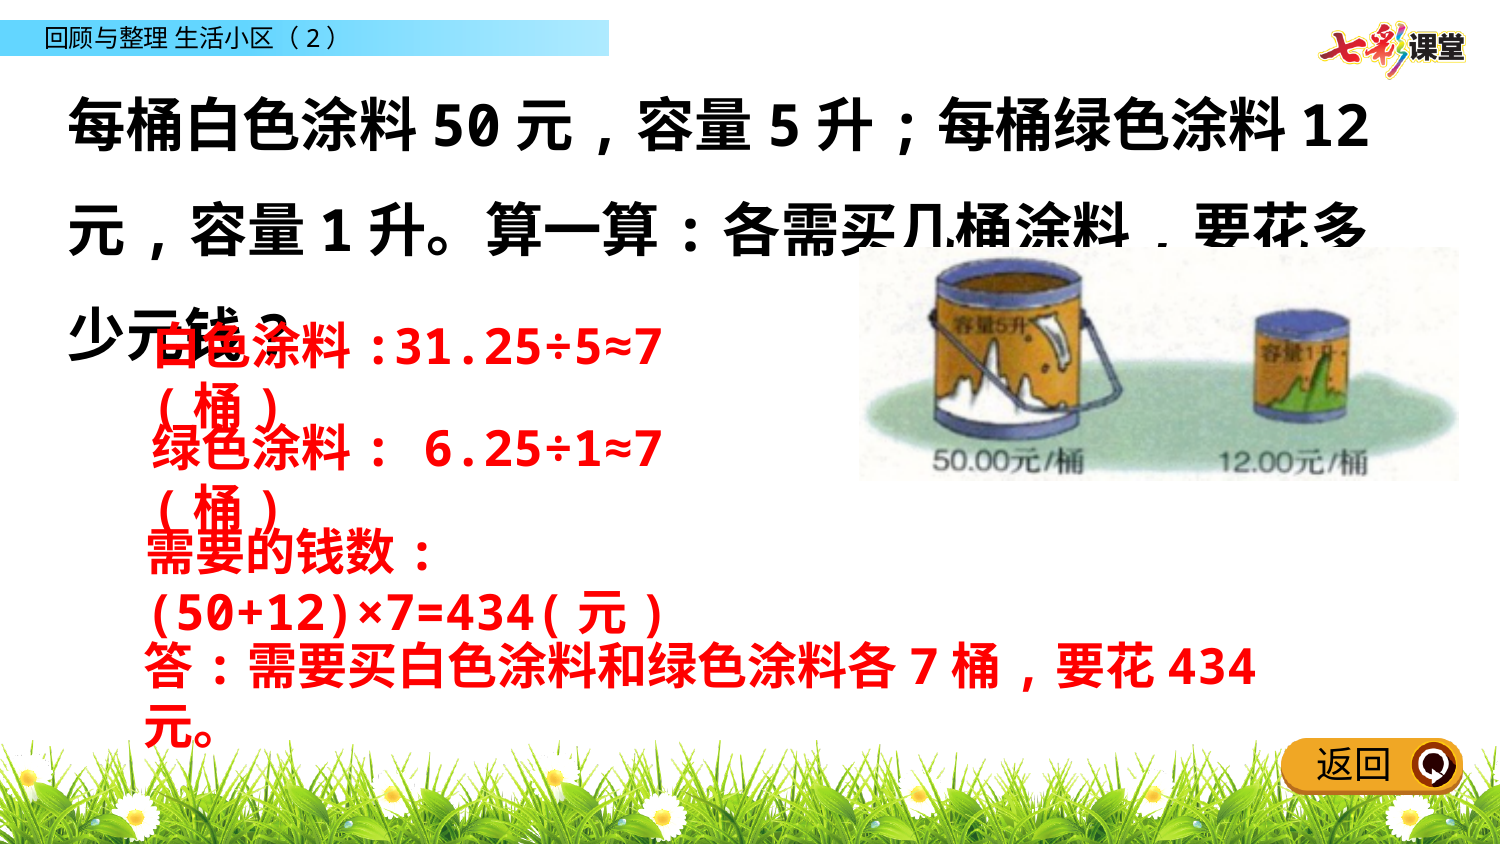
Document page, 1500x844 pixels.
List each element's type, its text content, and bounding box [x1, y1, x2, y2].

picture [1316, 20, 1468, 80]
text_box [1281, 733, 1464, 795]
picture [0, 740, 1500, 844]
text_box 每桶白色涂料50元,容量5升;每桶绿色涂料12元,容量1升。算一算:各需买几桶涂料,要花多少元钱? [53, 45, 1436, 376]
text_box 白色涂料:31.25÷5≈7(桶) [136, 307, 798, 408]
text_box 答:需要买白色涂料和绿色涂料各7桶,要花434元。 [128, 627, 1279, 763]
text_box 需要的钱数: (50+12)×7=434(元) [130, 513, 909, 649]
text_box 绿色涂料: 6.25÷1≈7(桶) [136, 408, 798, 513]
picture [859, 247, 1459, 482]
